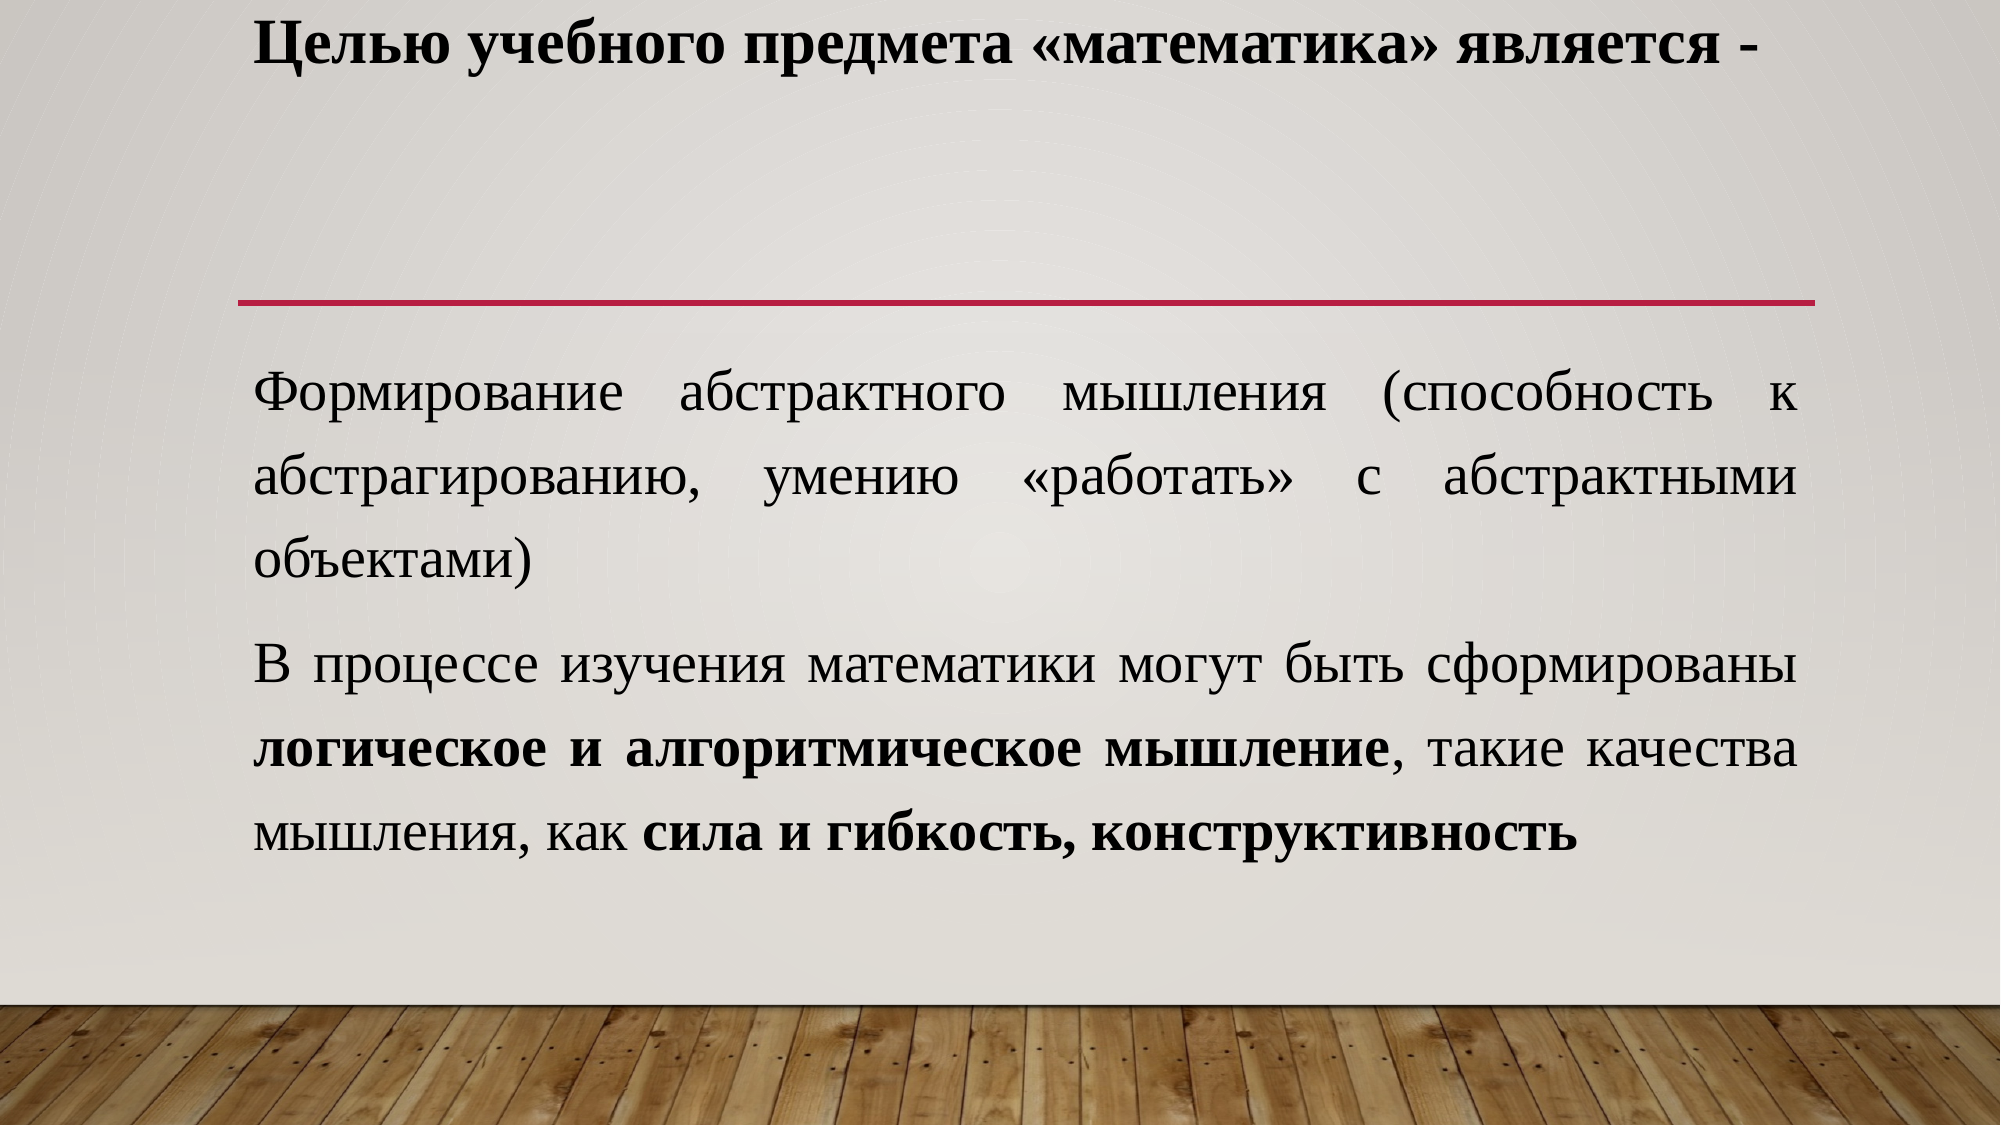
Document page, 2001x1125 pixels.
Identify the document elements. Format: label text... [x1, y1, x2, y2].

list Формирование абстрактного мышления (способность к абстрагированию, умению «работать» с абстрактными объектами) В процессе изучения математики могут быть сформированы логическое и алгоритмическое мышление, такие качества мышления, как сила и гибкость, конструктивность [238, 330, 1814, 897]
title Целью учебного предмета «математика» является - [238, 0, 1814, 173]
picture [0, 1005, 2000, 1125]
